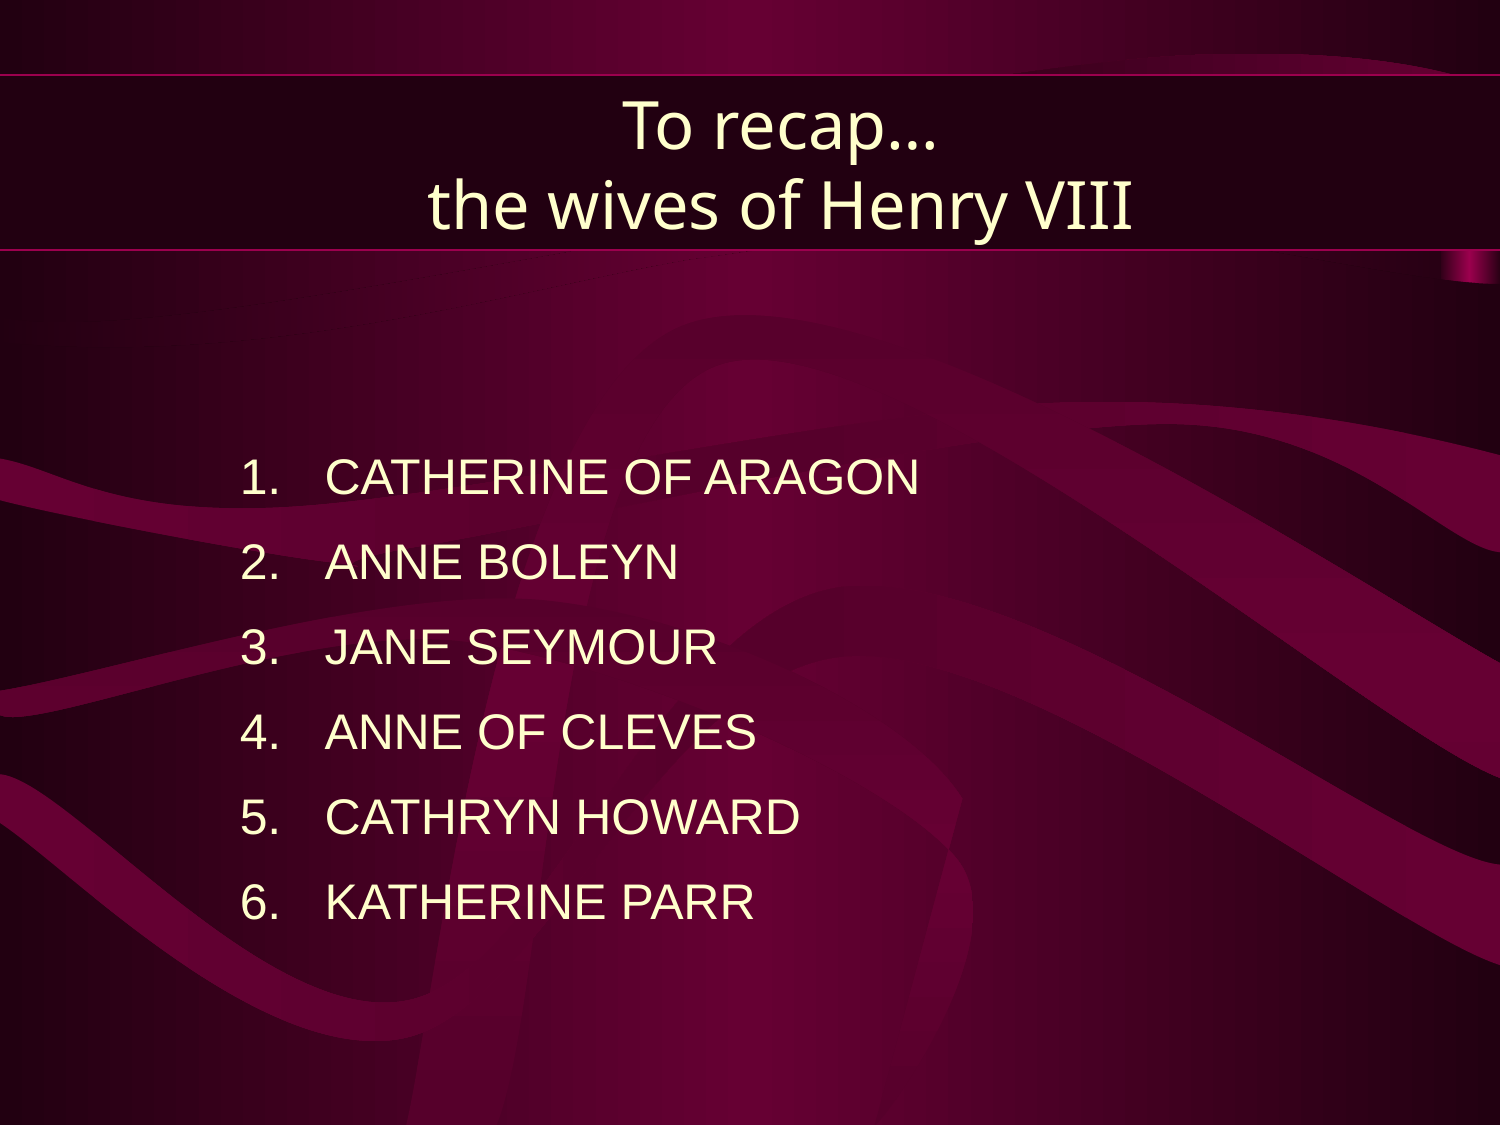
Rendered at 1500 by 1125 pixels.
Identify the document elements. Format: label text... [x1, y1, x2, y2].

text_box To recap… the wives of Henry VIII [0, 75, 1500, 250]
text_box CATHERINE OF ARAGON ANNE BOLEYN JANE SEYMOUR ANNE OF CLEVES CATHRYN HOWARD KATHERINE PARR [224, 437, 1438, 938]
